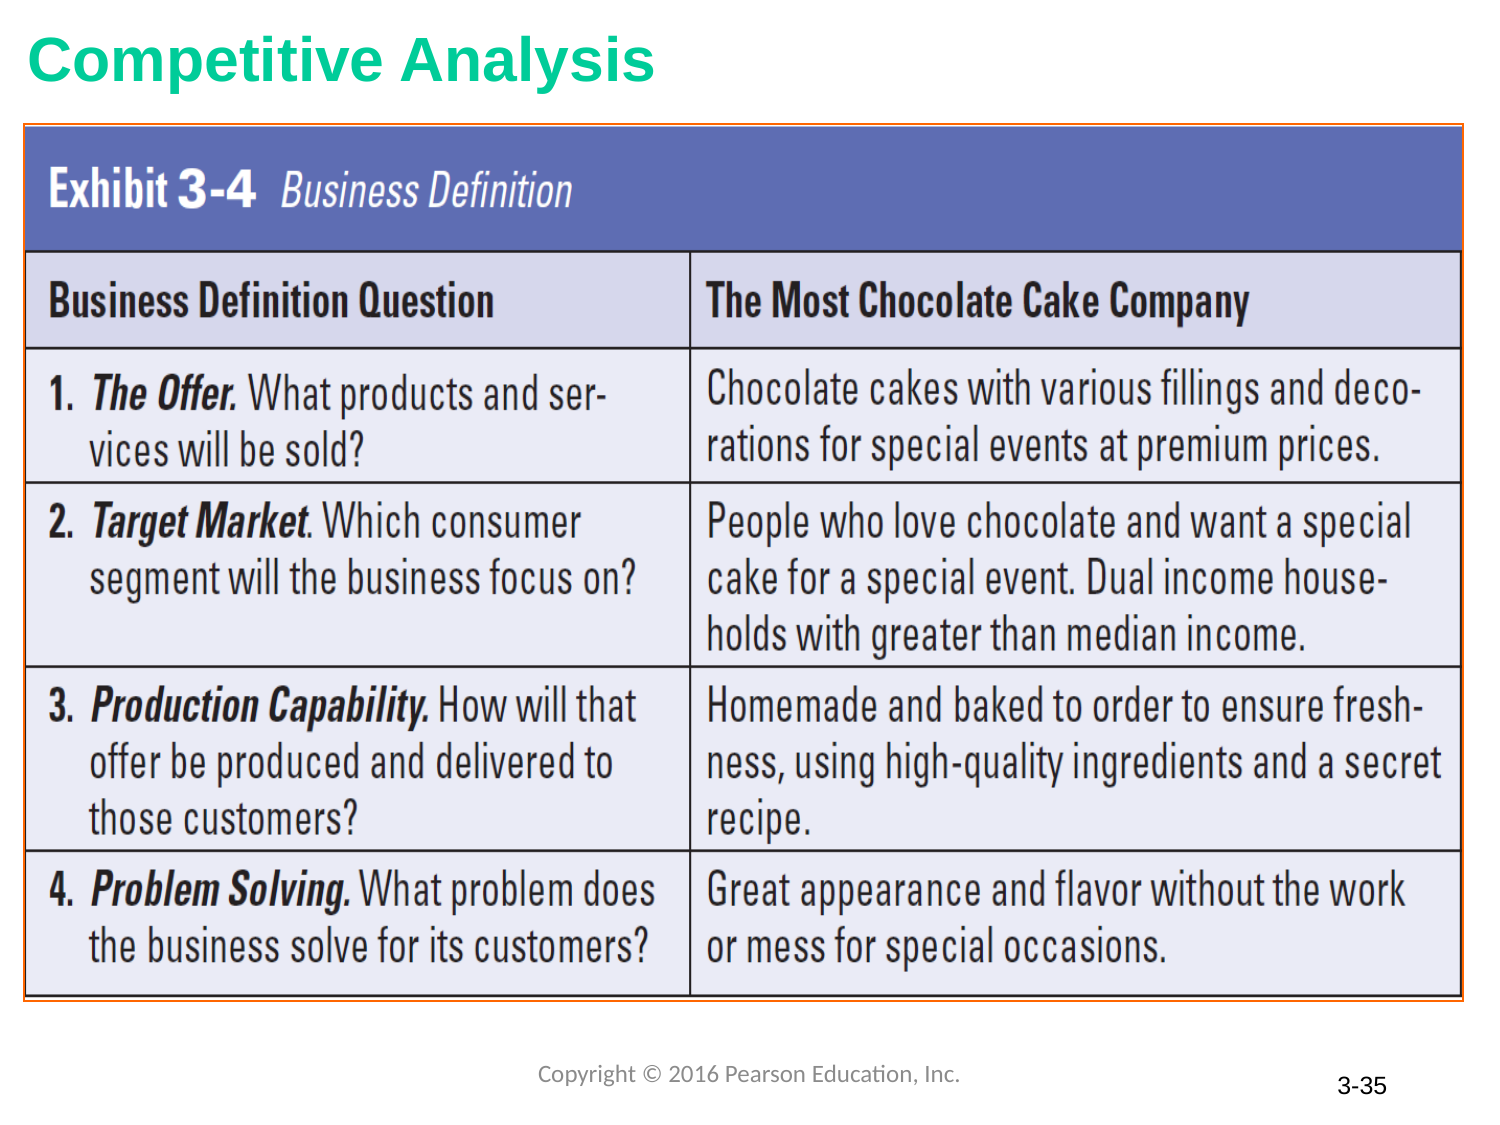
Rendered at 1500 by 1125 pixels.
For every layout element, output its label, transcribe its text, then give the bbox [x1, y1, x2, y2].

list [24, 124, 1463, 1001]
footer Copyright © 2016 Pearson Education, Inc. [512, 1042, 988, 1103]
title Competitive Analysis [12, 0, 1363, 150]
